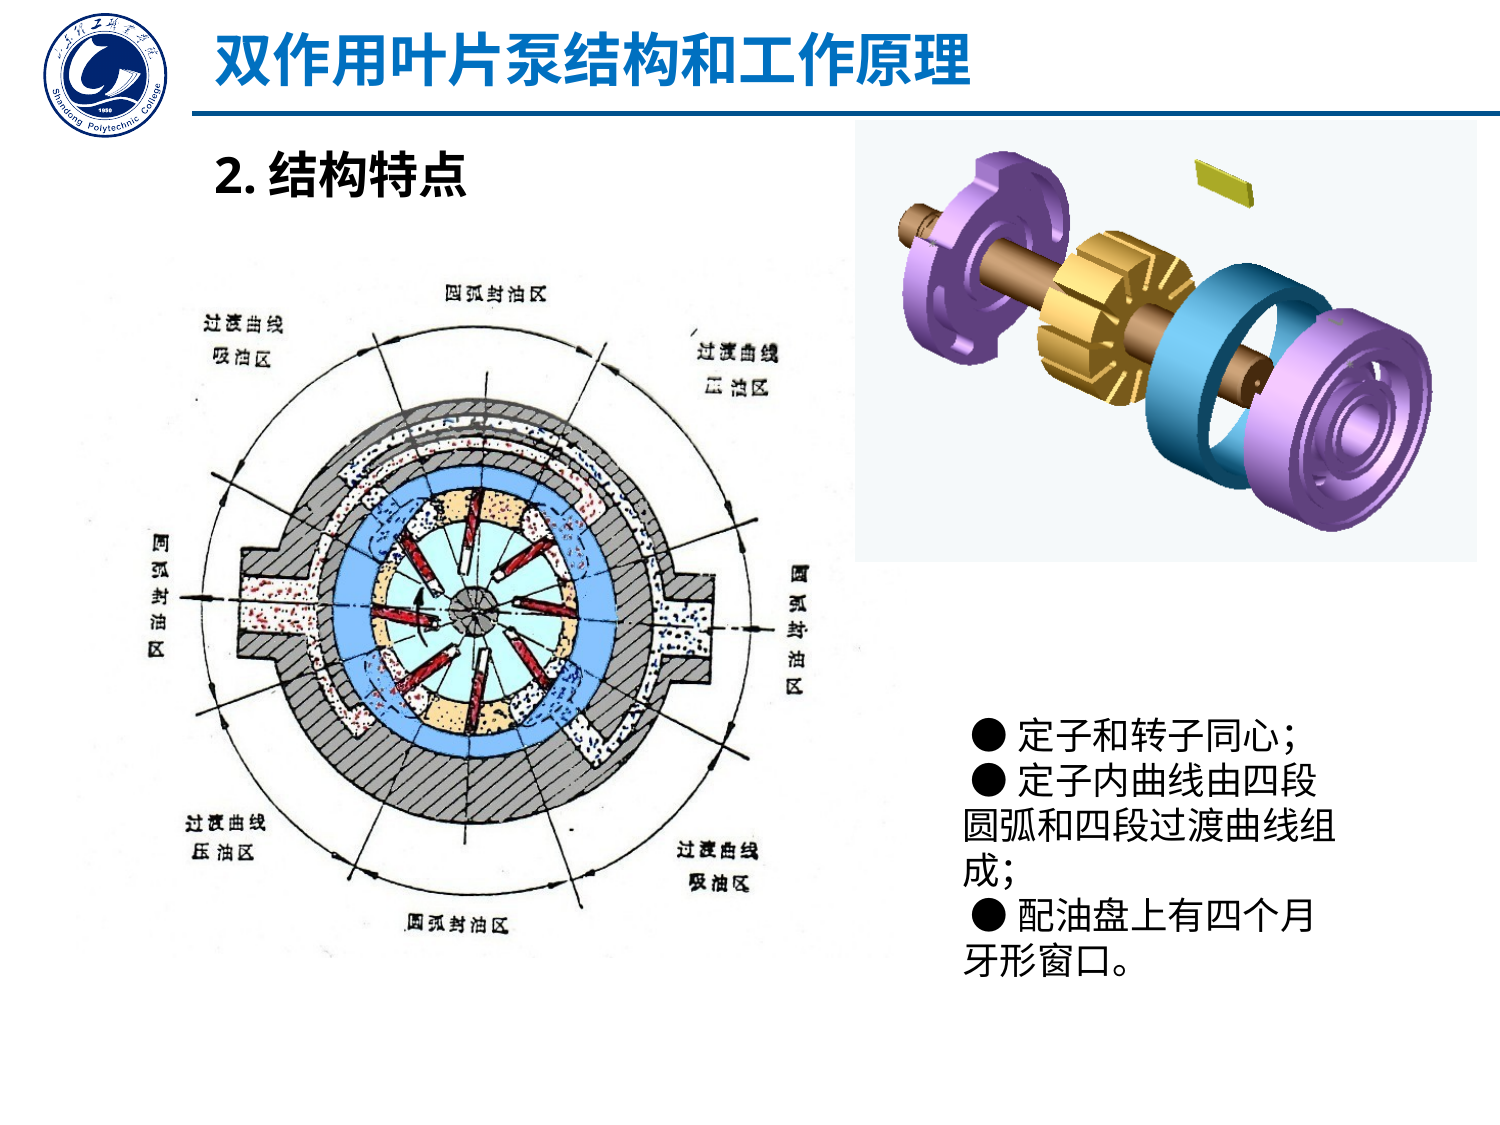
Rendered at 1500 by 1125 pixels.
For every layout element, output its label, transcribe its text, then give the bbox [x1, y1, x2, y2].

picture [43, 7, 174, 138]
picture [75, 119, 1477, 958]
text_box 双作用叶片泵结构和工作原理 [199, 16, 1477, 102]
text_box 2.结构特点 [199, 136, 849, 211]
text_box ●定子和转子同心； ●定子内曲线由四段圆弧和四段过渡曲线组成； ●配油盘上有四个月牙形窗口。 [947, 704, 1365, 989]
